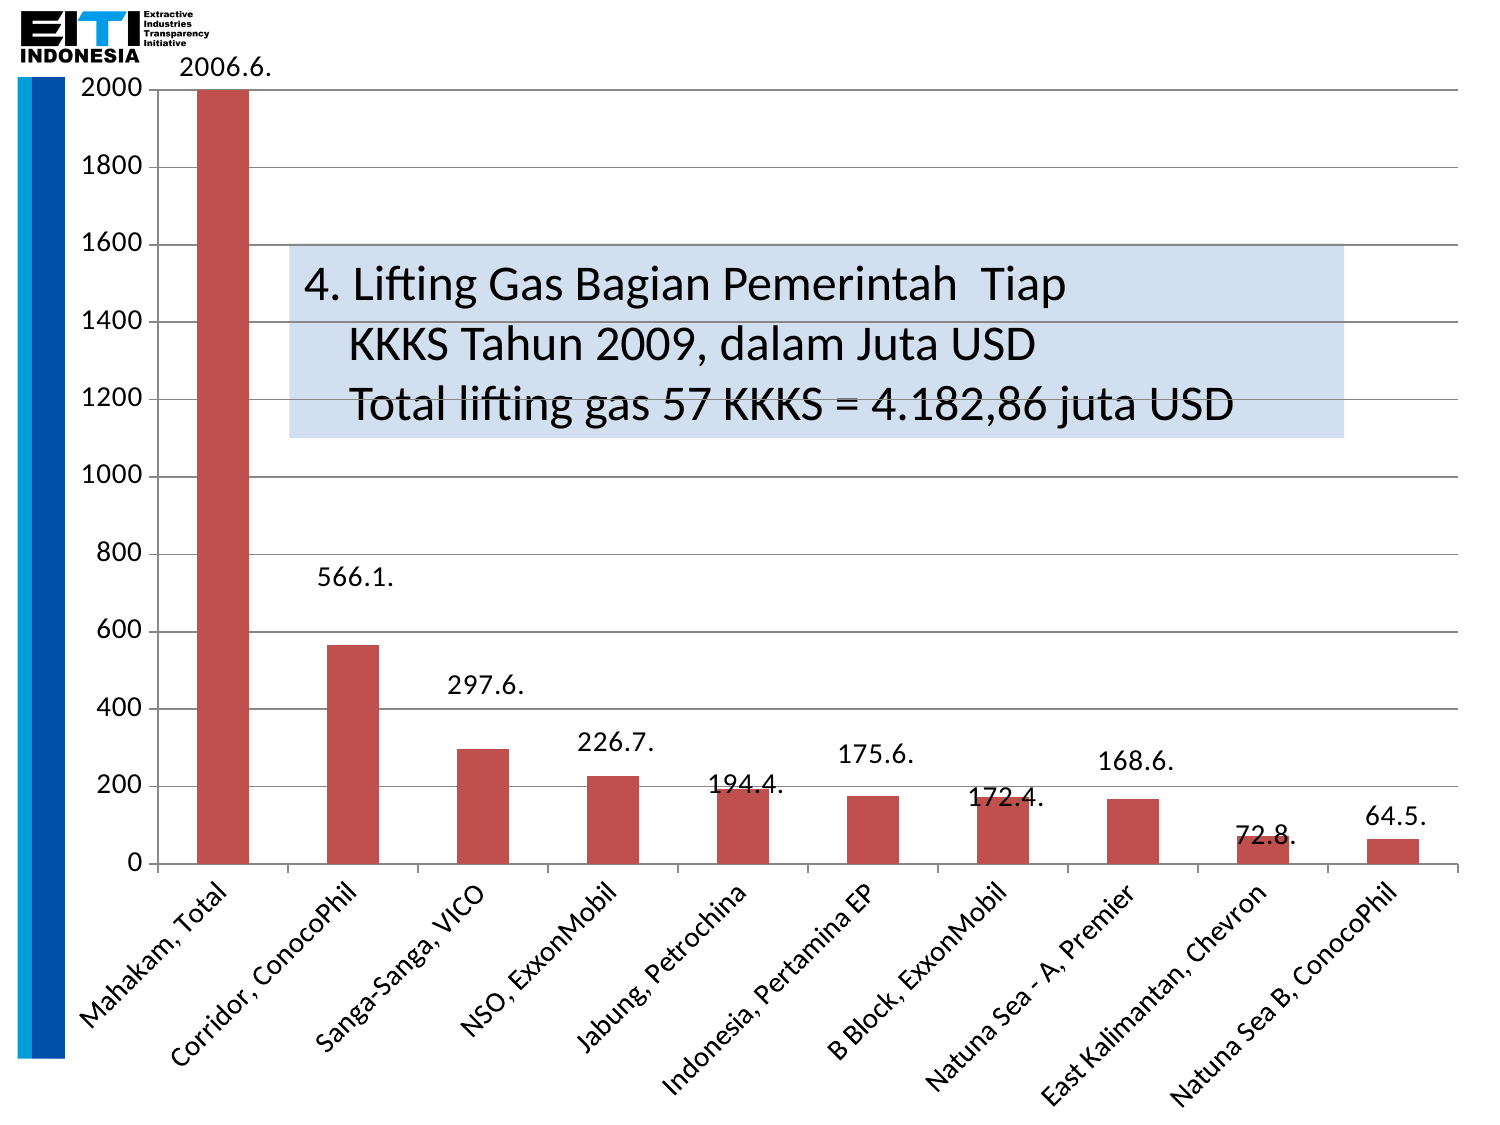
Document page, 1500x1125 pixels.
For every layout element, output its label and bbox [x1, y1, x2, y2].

picture [17, 7, 213, 67]
chart [64, 54, 1471, 1125]
